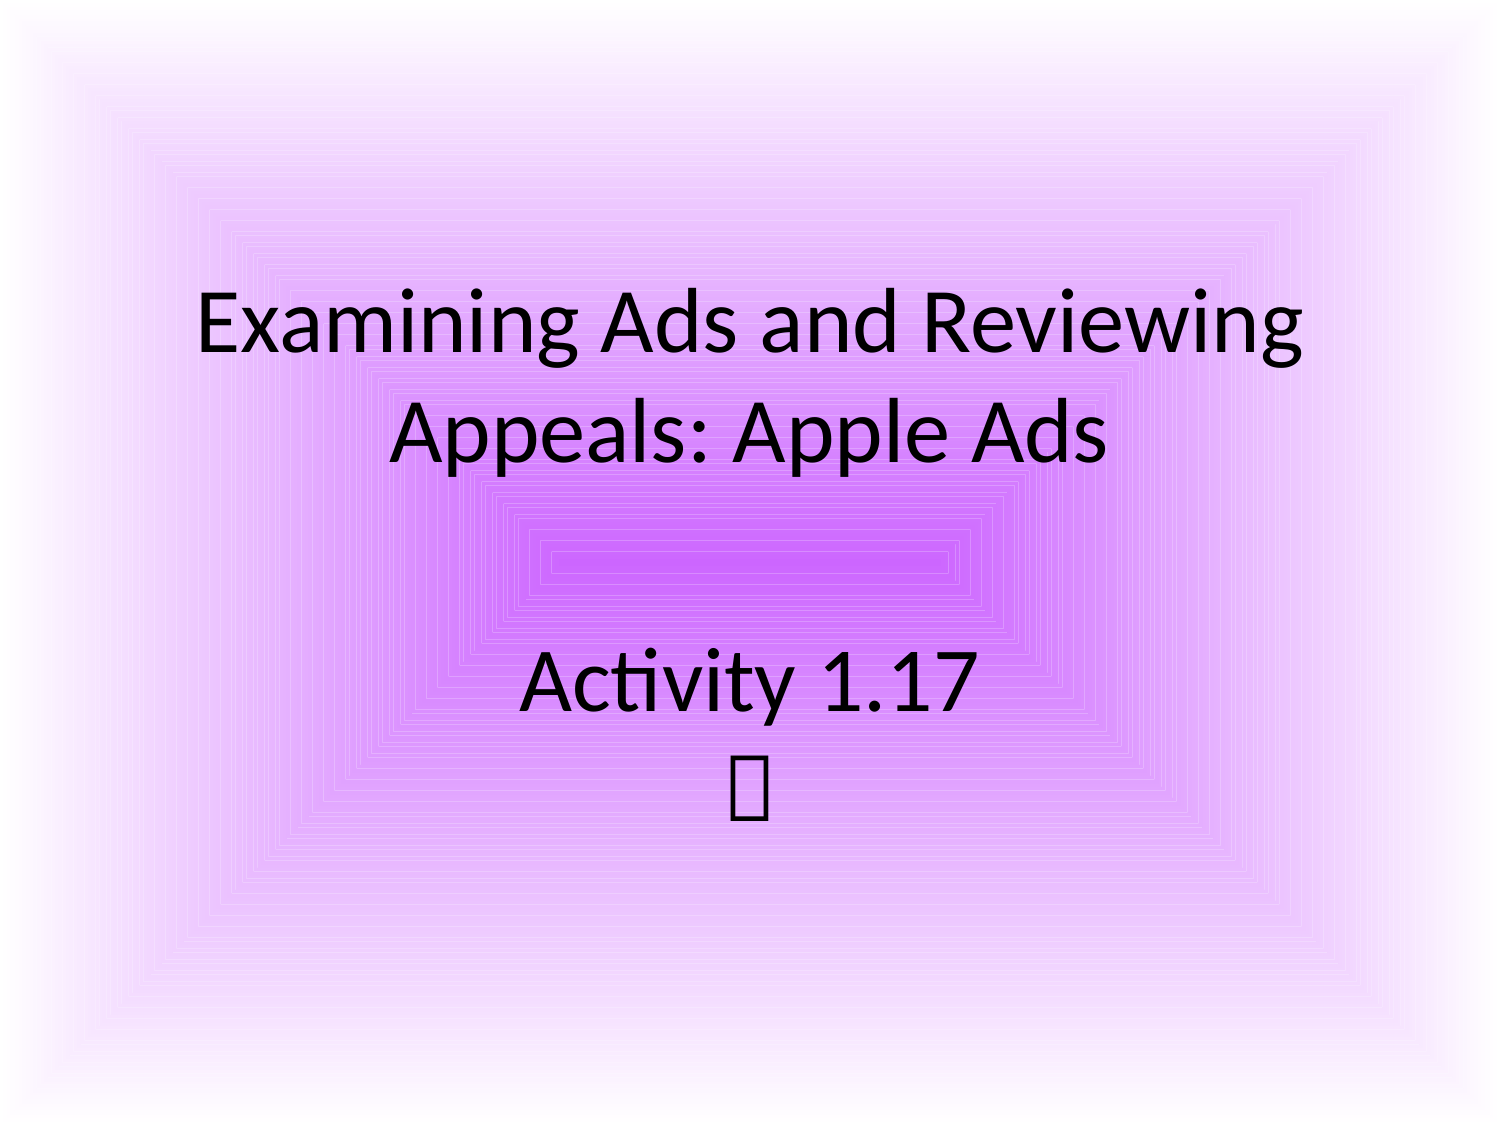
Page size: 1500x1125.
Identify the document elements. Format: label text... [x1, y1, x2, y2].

text_box Activity 1.17  [112, 608, 1388, 850]
title Examining Ads and Reviewing Appeals: Apple Ads [112, 249, 1388, 492]
